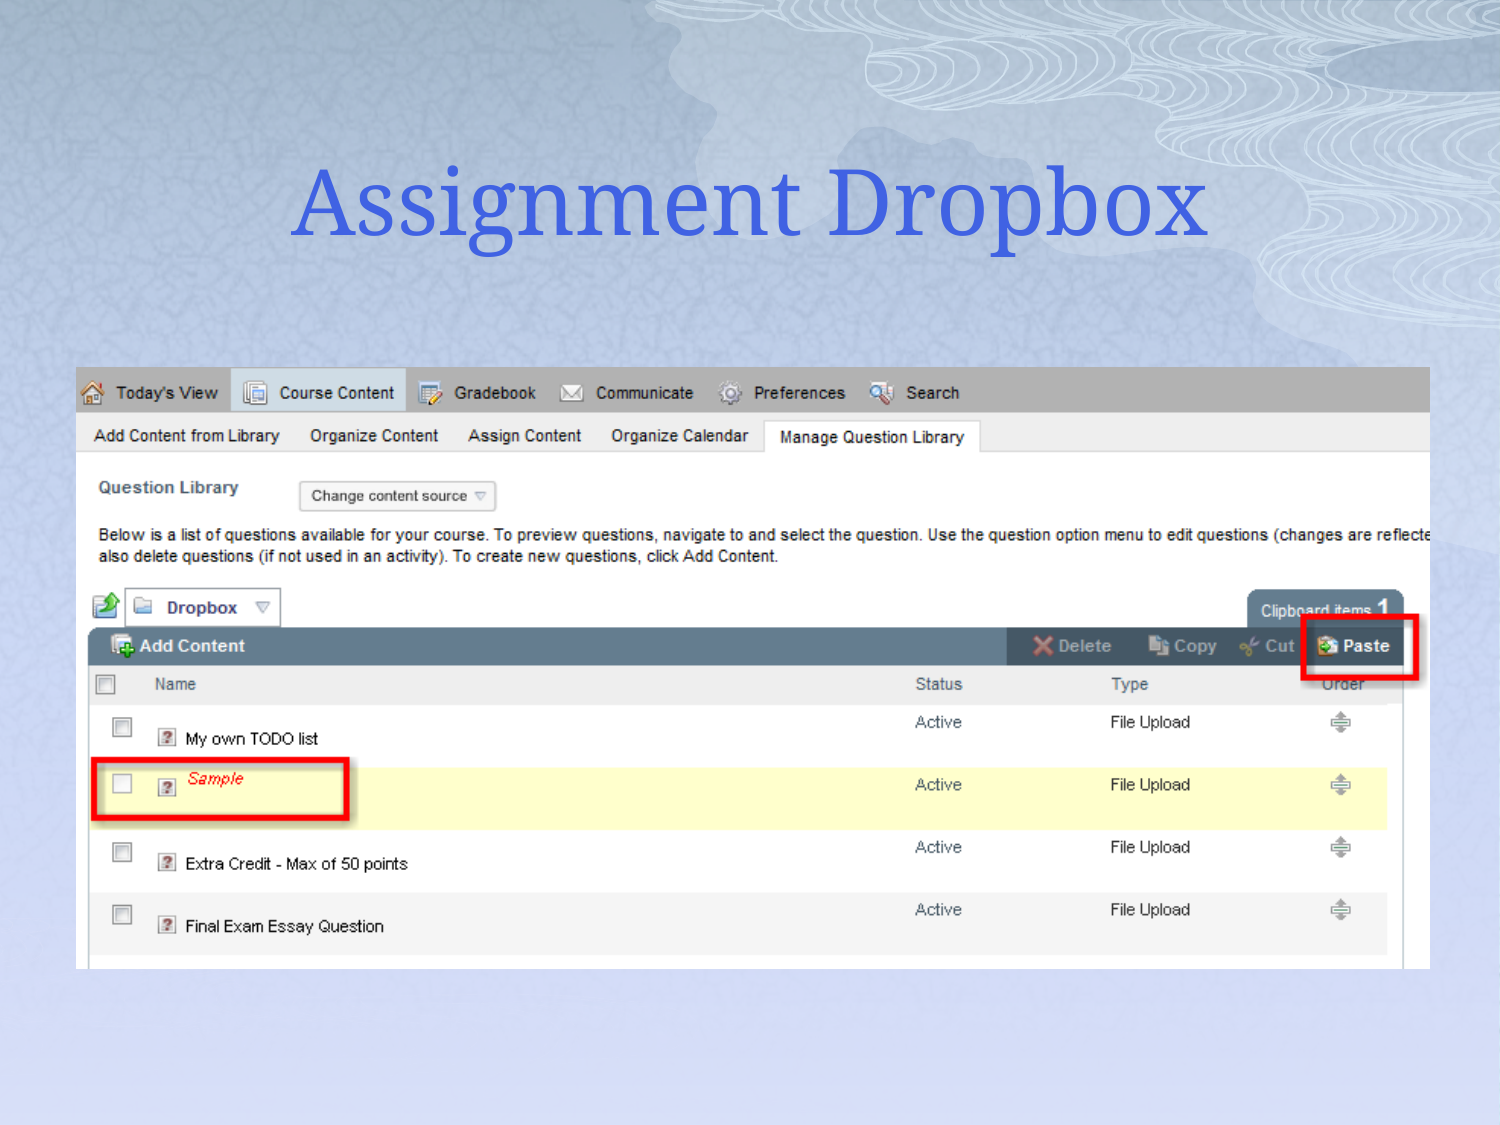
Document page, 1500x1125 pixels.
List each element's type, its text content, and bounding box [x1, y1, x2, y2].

title Assignment Dropbox [75, 105, 1425, 293]
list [76, 367, 1430, 969]
